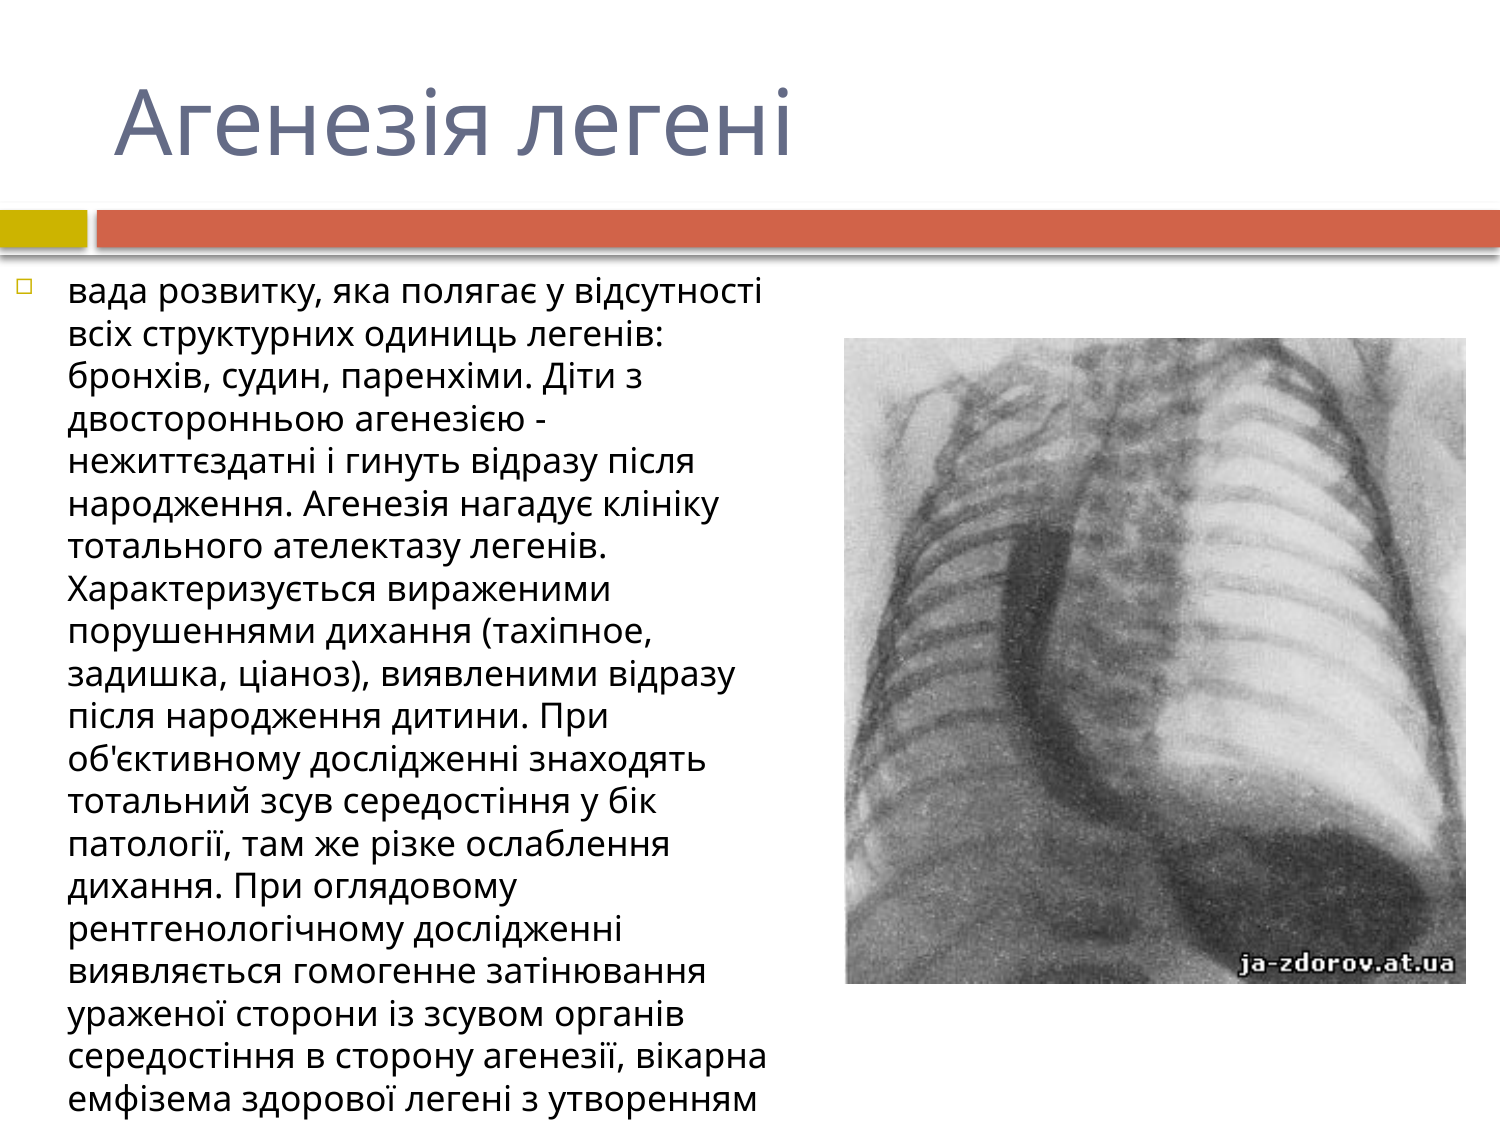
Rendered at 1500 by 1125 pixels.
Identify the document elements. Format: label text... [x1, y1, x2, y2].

title Агенезія легені [99, 37, 1438, 200]
list вада розвитку, яка полягає у відсутності всіх структурних одиниць легенів: бронхів, судин, паренхіми. Діти з двосторонньою агенезією - нежиттєздатні і гинуть відразу після народження. Агенезія нагадує клініку тотального ателектазу легенів. Характеризується вираженими порушеннями дихання (тахіпное, задишка, ціаноз), виявленими відразу після народження дитини. При об'єктивному дослідженні знаходять тотальний зсув середостіння у бік патології, там же різке ослаблення дихання. При оглядовому рентгенологічному дослідженні виявляється гомогенне затінювання ураженої сторони із зсувом органів середостіння в сторону агенезії, вікарна емфізема здорової легені з утворенням “медіастинальної грижі” у верхніх відділах. Діагноз уточнюють за допомогою бронхоскопії, при якій відзначають відсутність головного бронха. [0, 260, 809, 1125]
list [844, 337, 1466, 985]
